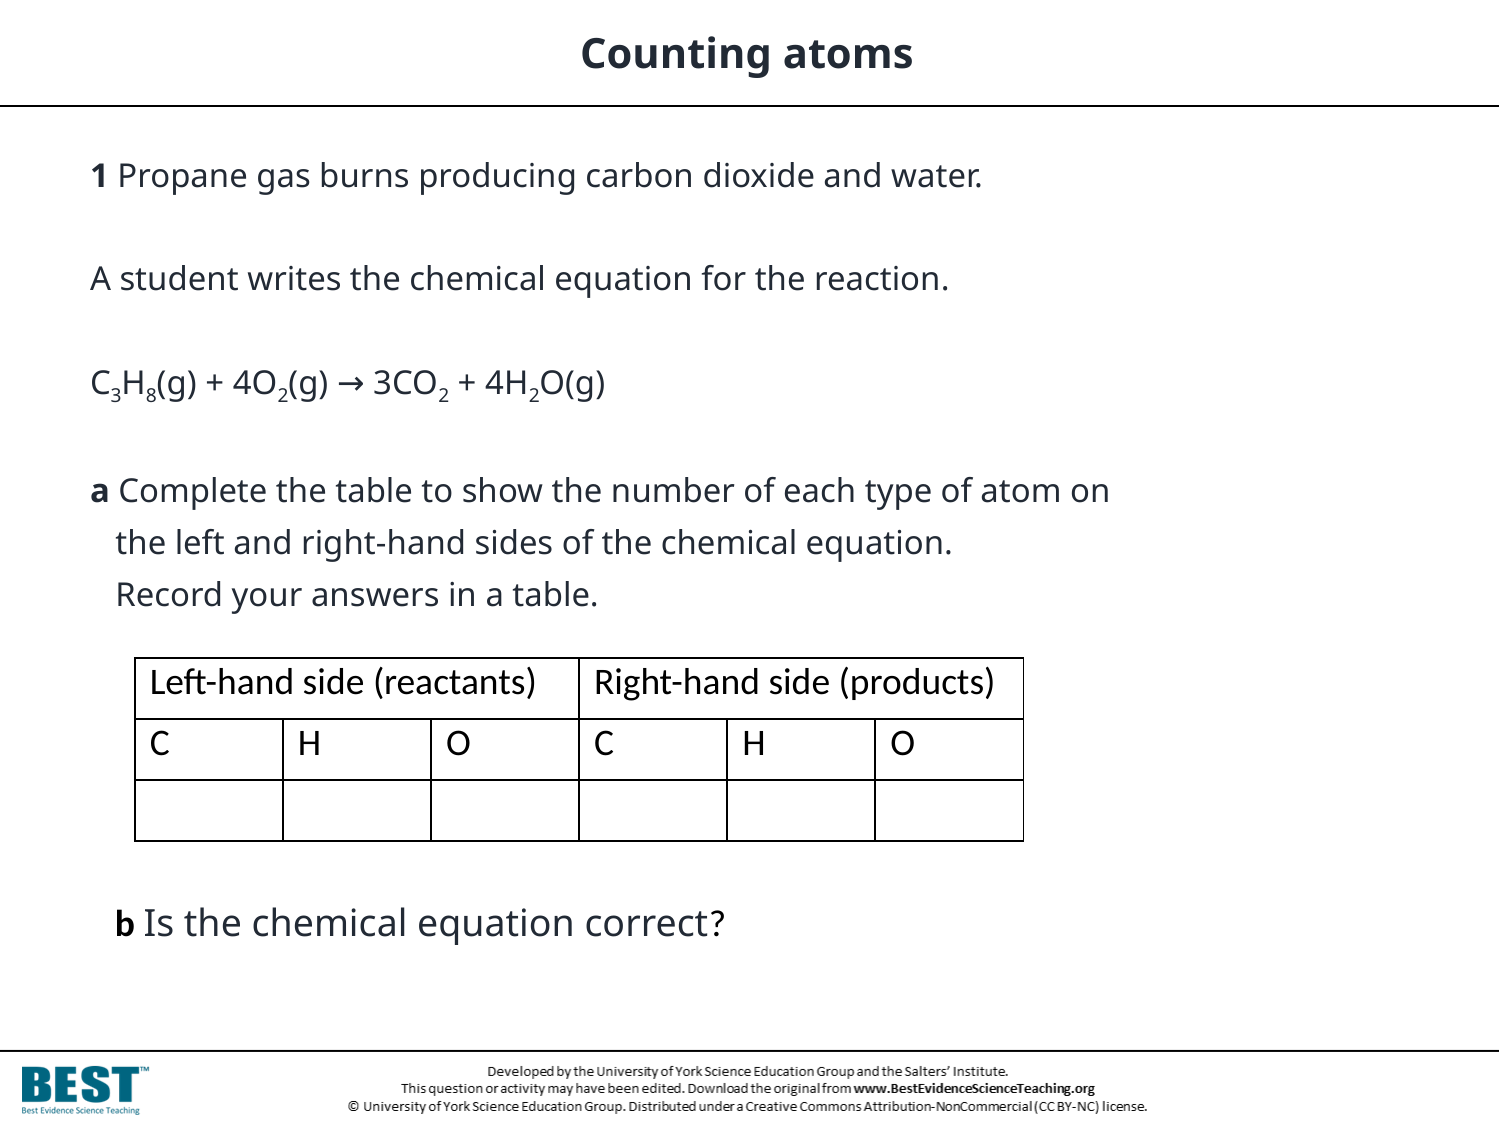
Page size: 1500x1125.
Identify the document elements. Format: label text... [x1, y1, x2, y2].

text_box Counting atoms [23, 4, 1471, 99]
picture [0, 105, 1500, 1125]
